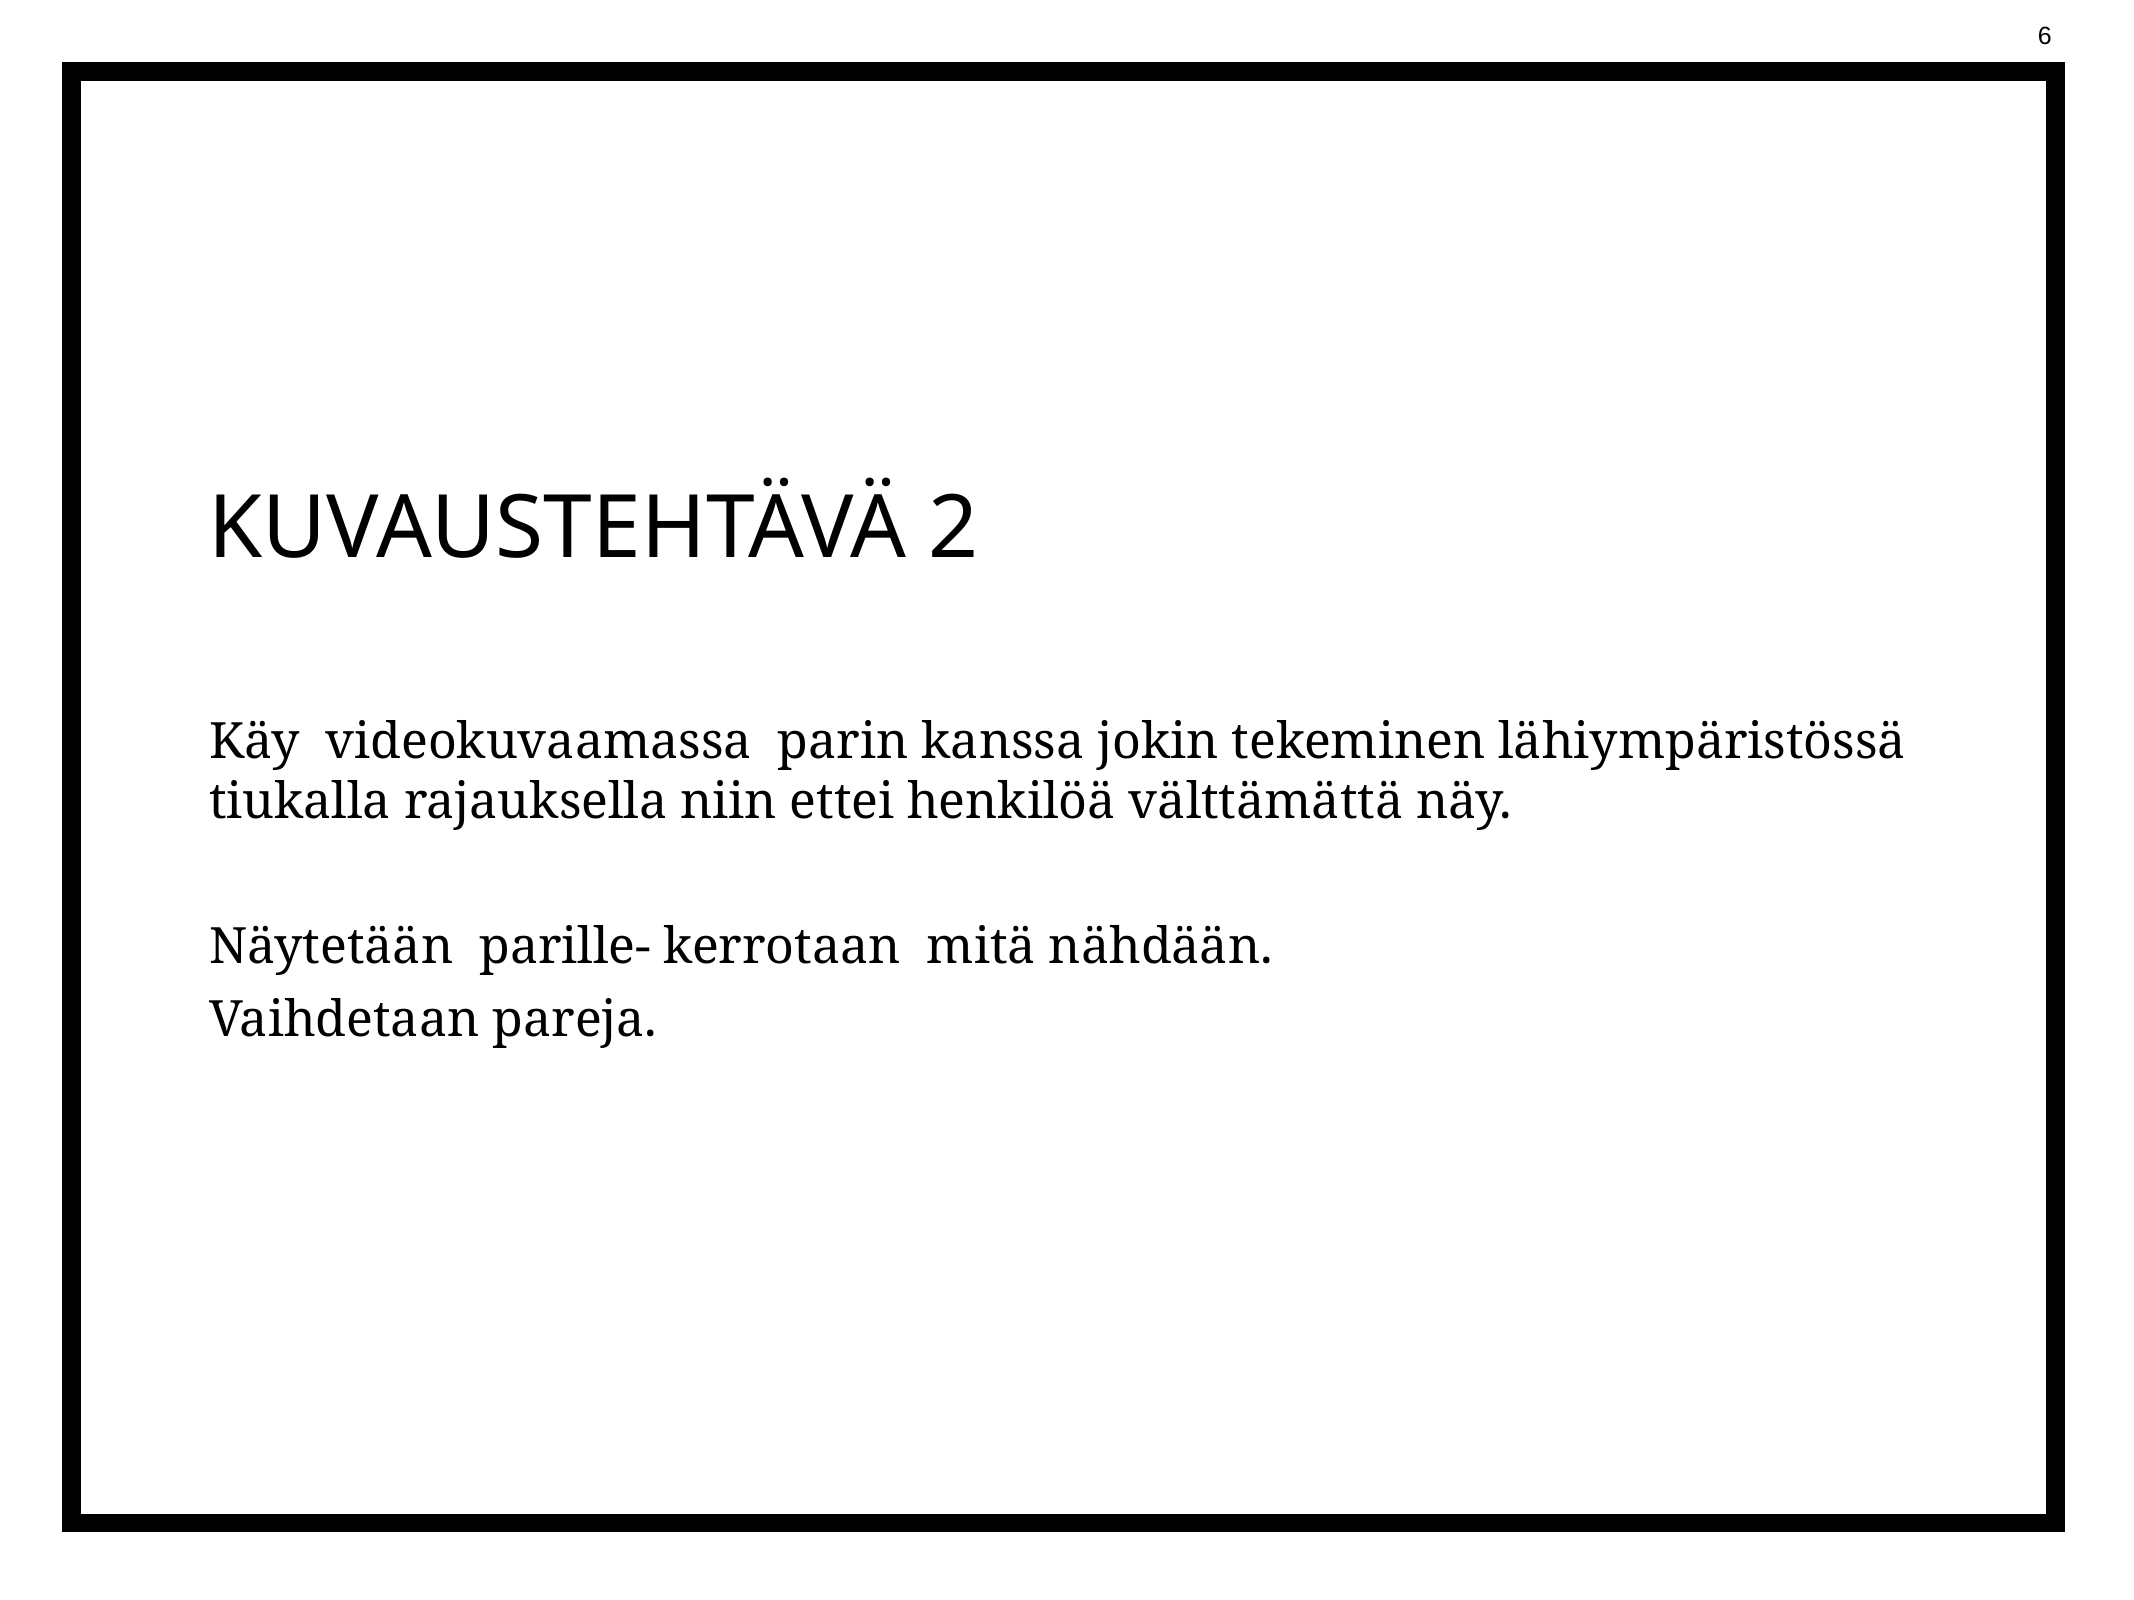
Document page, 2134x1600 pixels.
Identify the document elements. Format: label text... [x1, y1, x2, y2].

list Käy videokuvaamassa parin kanssa jokin tekeminen lähiympäristössä tiukalla rajauksella niin ettei henkilöä välttämättä näy. Näytetään parille- kerrotaan mitä nähdään. Vaihdetaan pareja. [198, 698, 1999, 1482]
title KUVAUSTEHTÄVÄ 2 [198, 442, 1999, 659]
slide_number 6 [2026, 9, 2064, 60]
